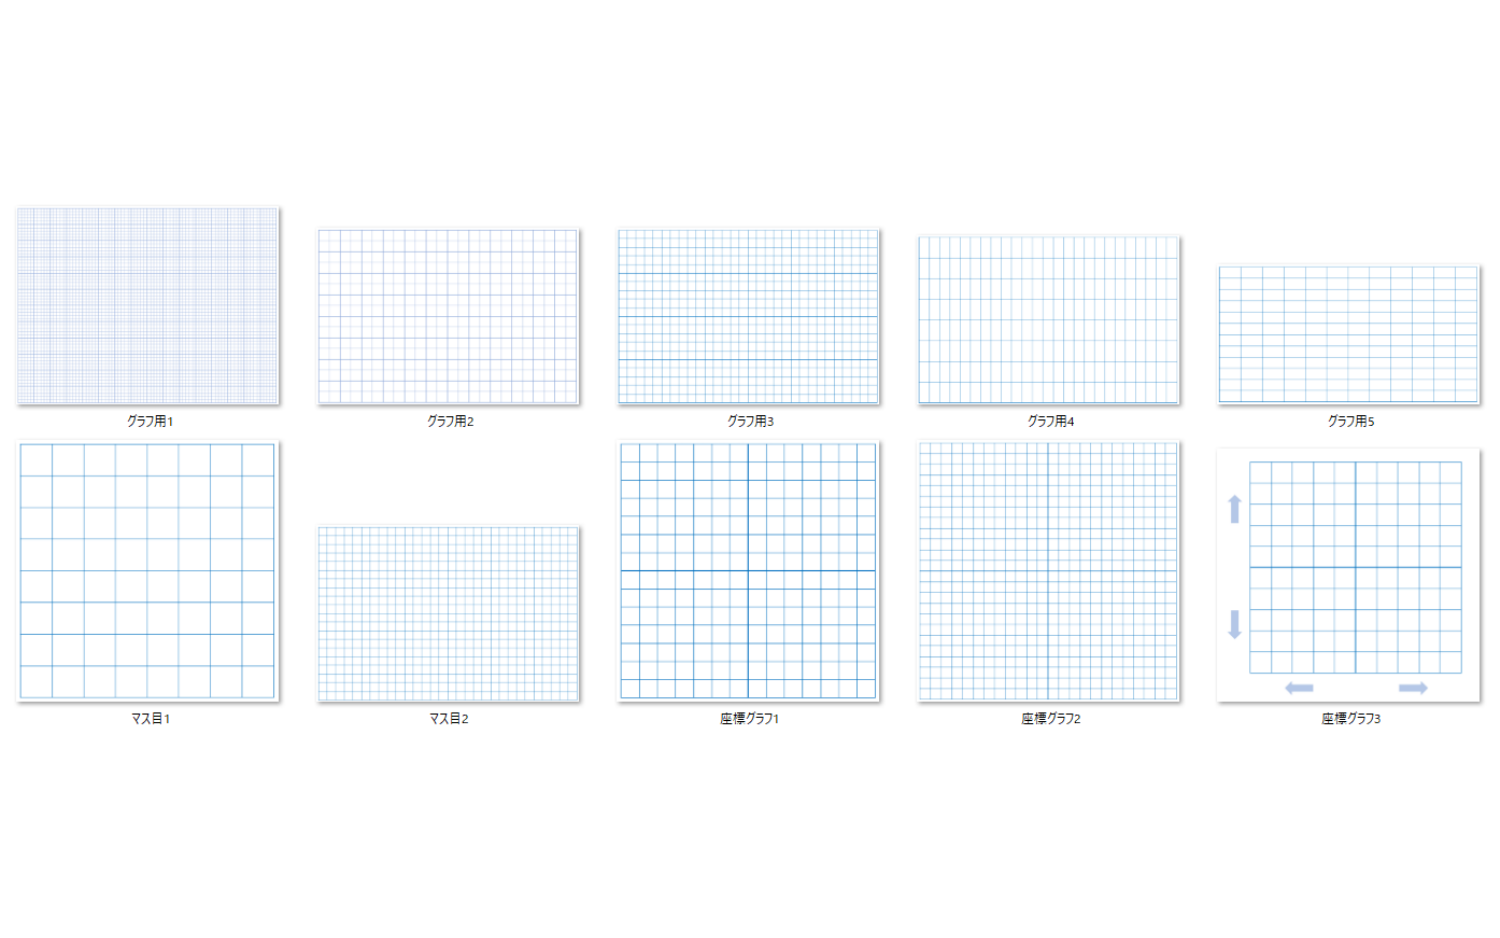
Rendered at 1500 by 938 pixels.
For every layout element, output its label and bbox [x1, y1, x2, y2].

picture [0, 189, 1500, 748]
